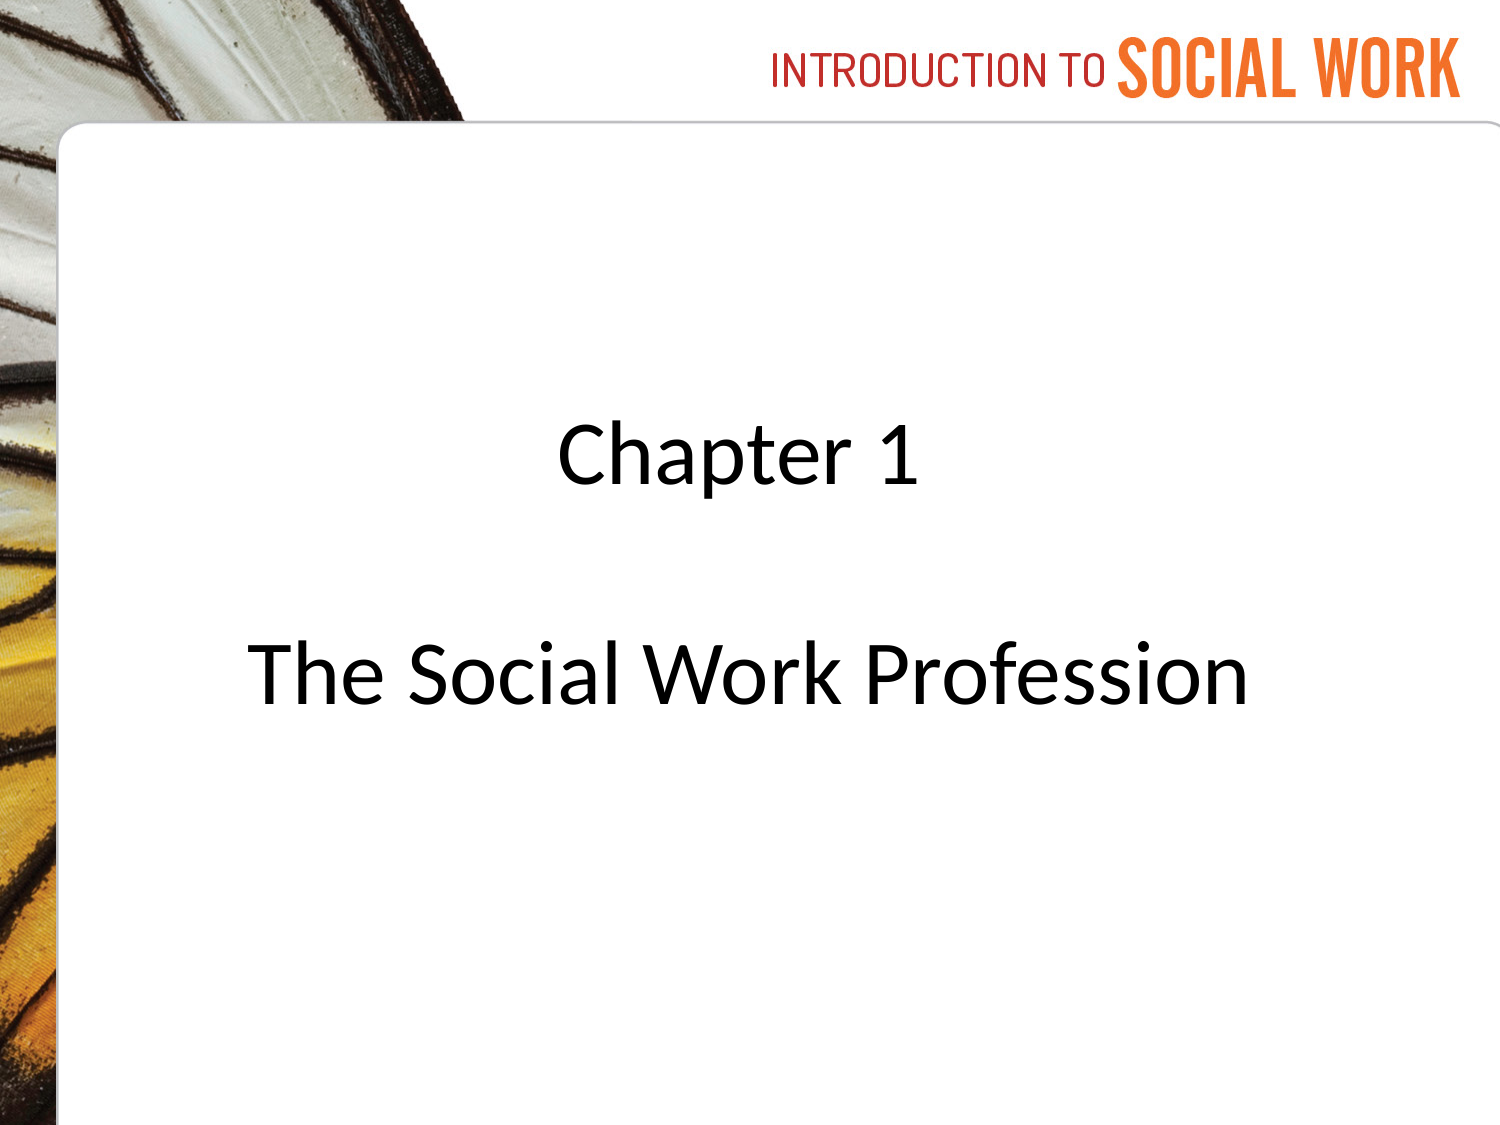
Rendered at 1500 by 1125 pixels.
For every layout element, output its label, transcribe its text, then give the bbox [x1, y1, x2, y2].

title Chapter 1 The Social Work Profession [112, 362, 1388, 863]
picture [0, 0, 1500, 1125]
